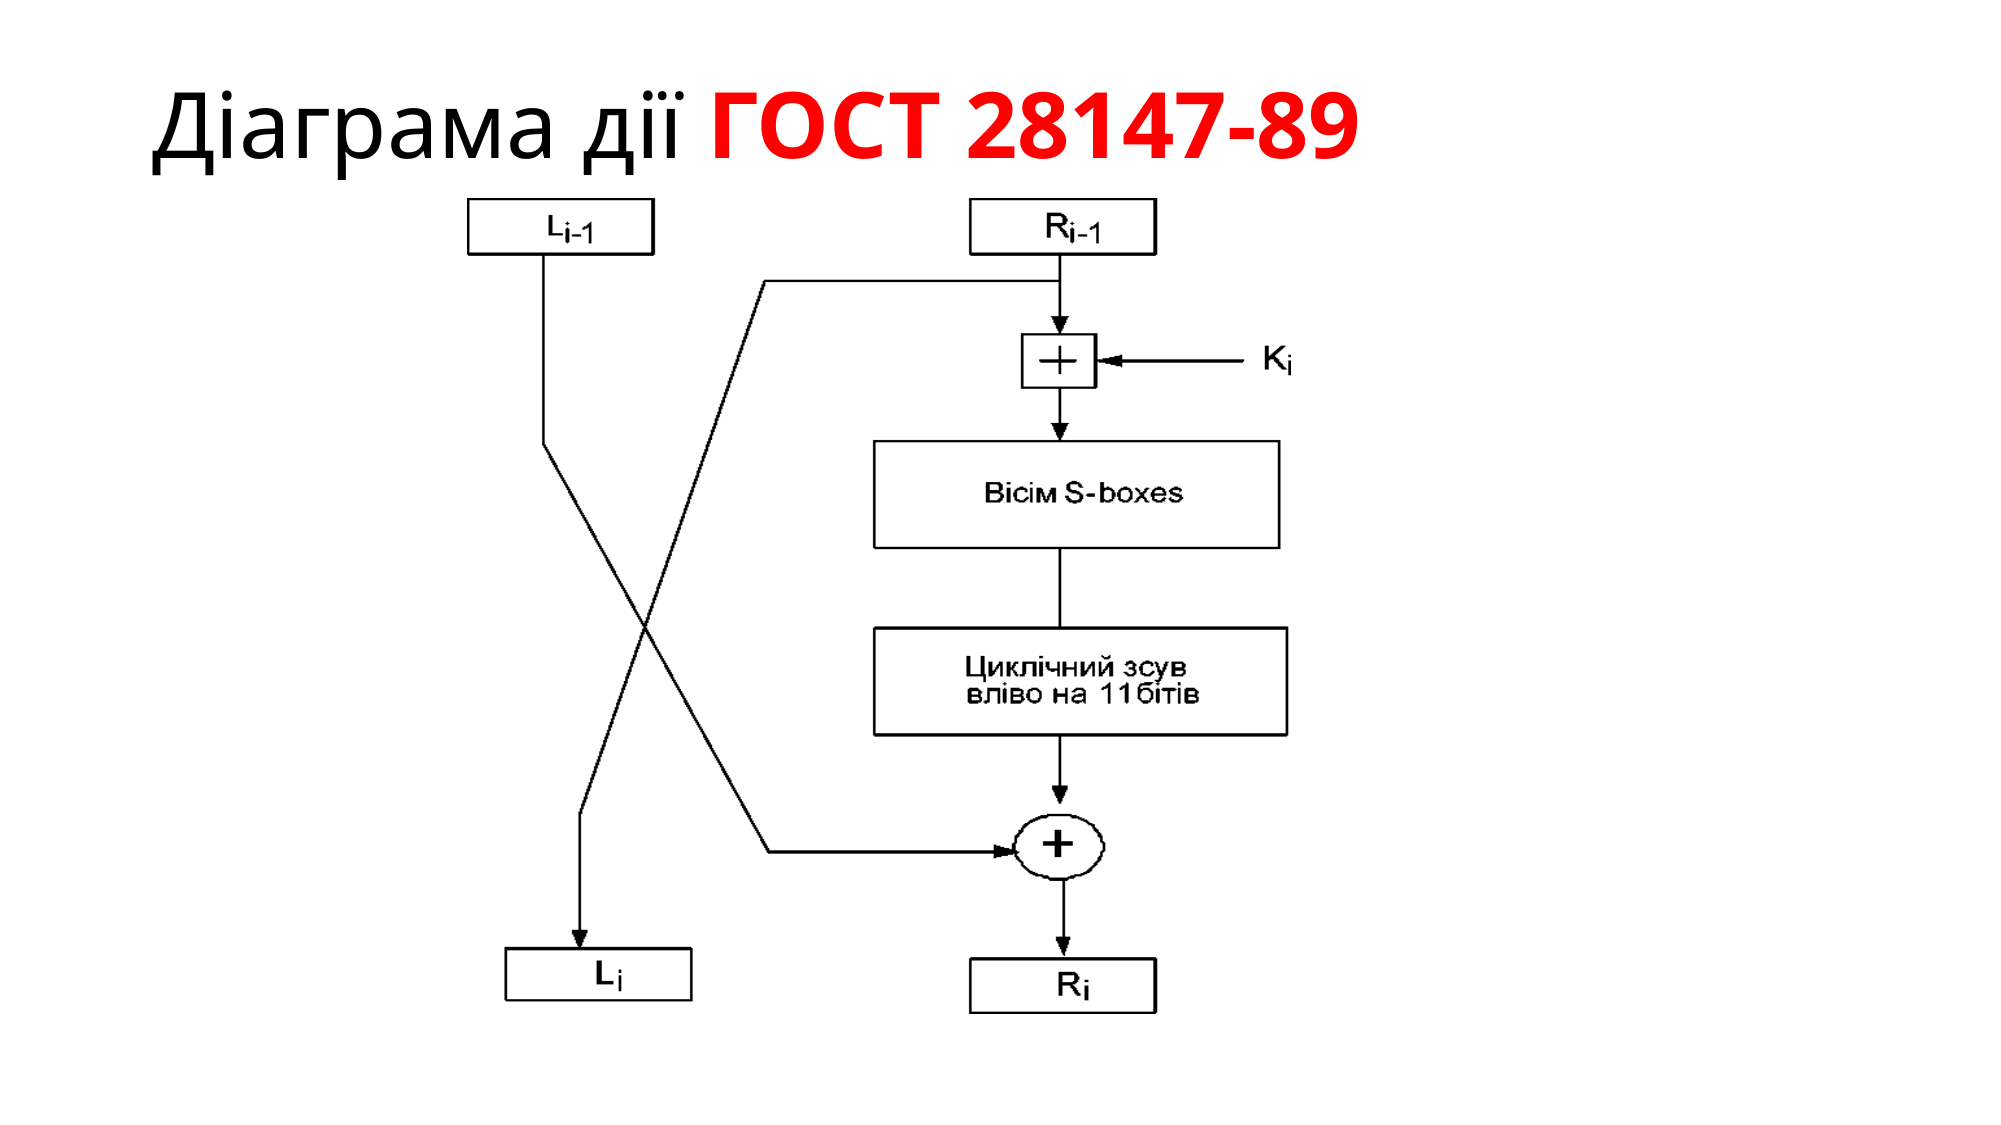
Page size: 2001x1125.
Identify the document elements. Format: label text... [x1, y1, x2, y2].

title Діаграма дії ГОСТ 28147-89 [137, 59, 1863, 199]
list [467, 198, 1291, 1014]
